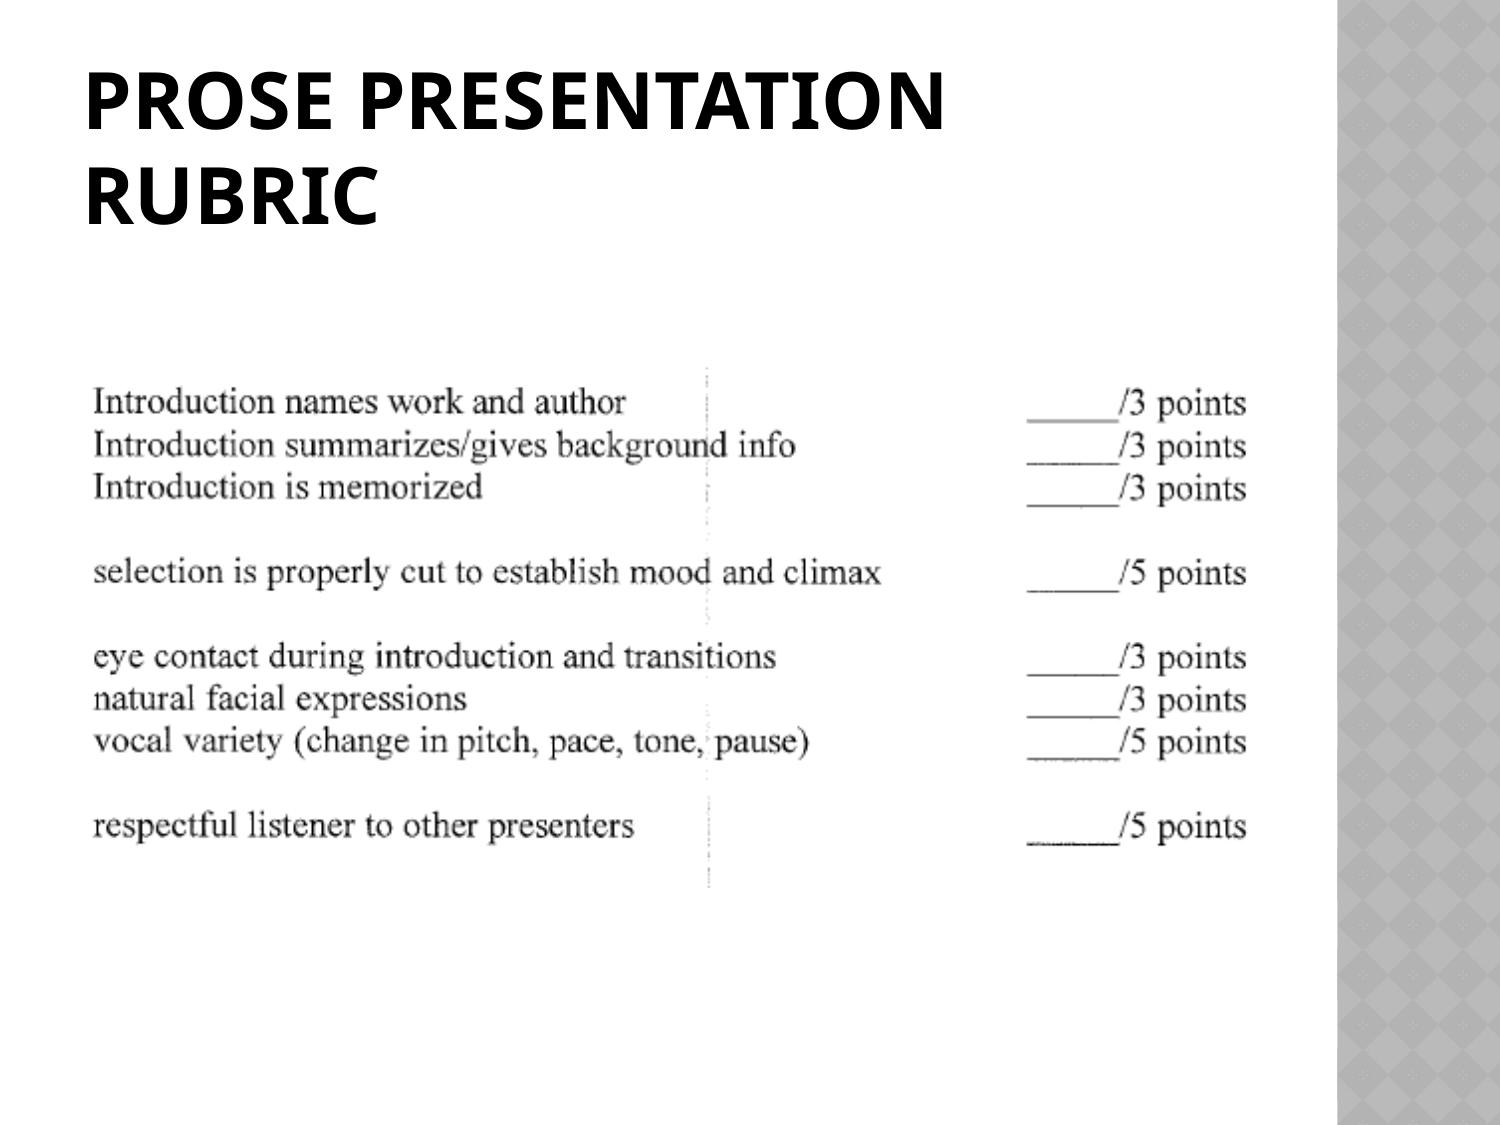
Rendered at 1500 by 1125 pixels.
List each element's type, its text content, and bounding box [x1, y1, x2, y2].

picture [79, 351, 1276, 888]
title Prose presentation rubric [75, 52, 1263, 240]
